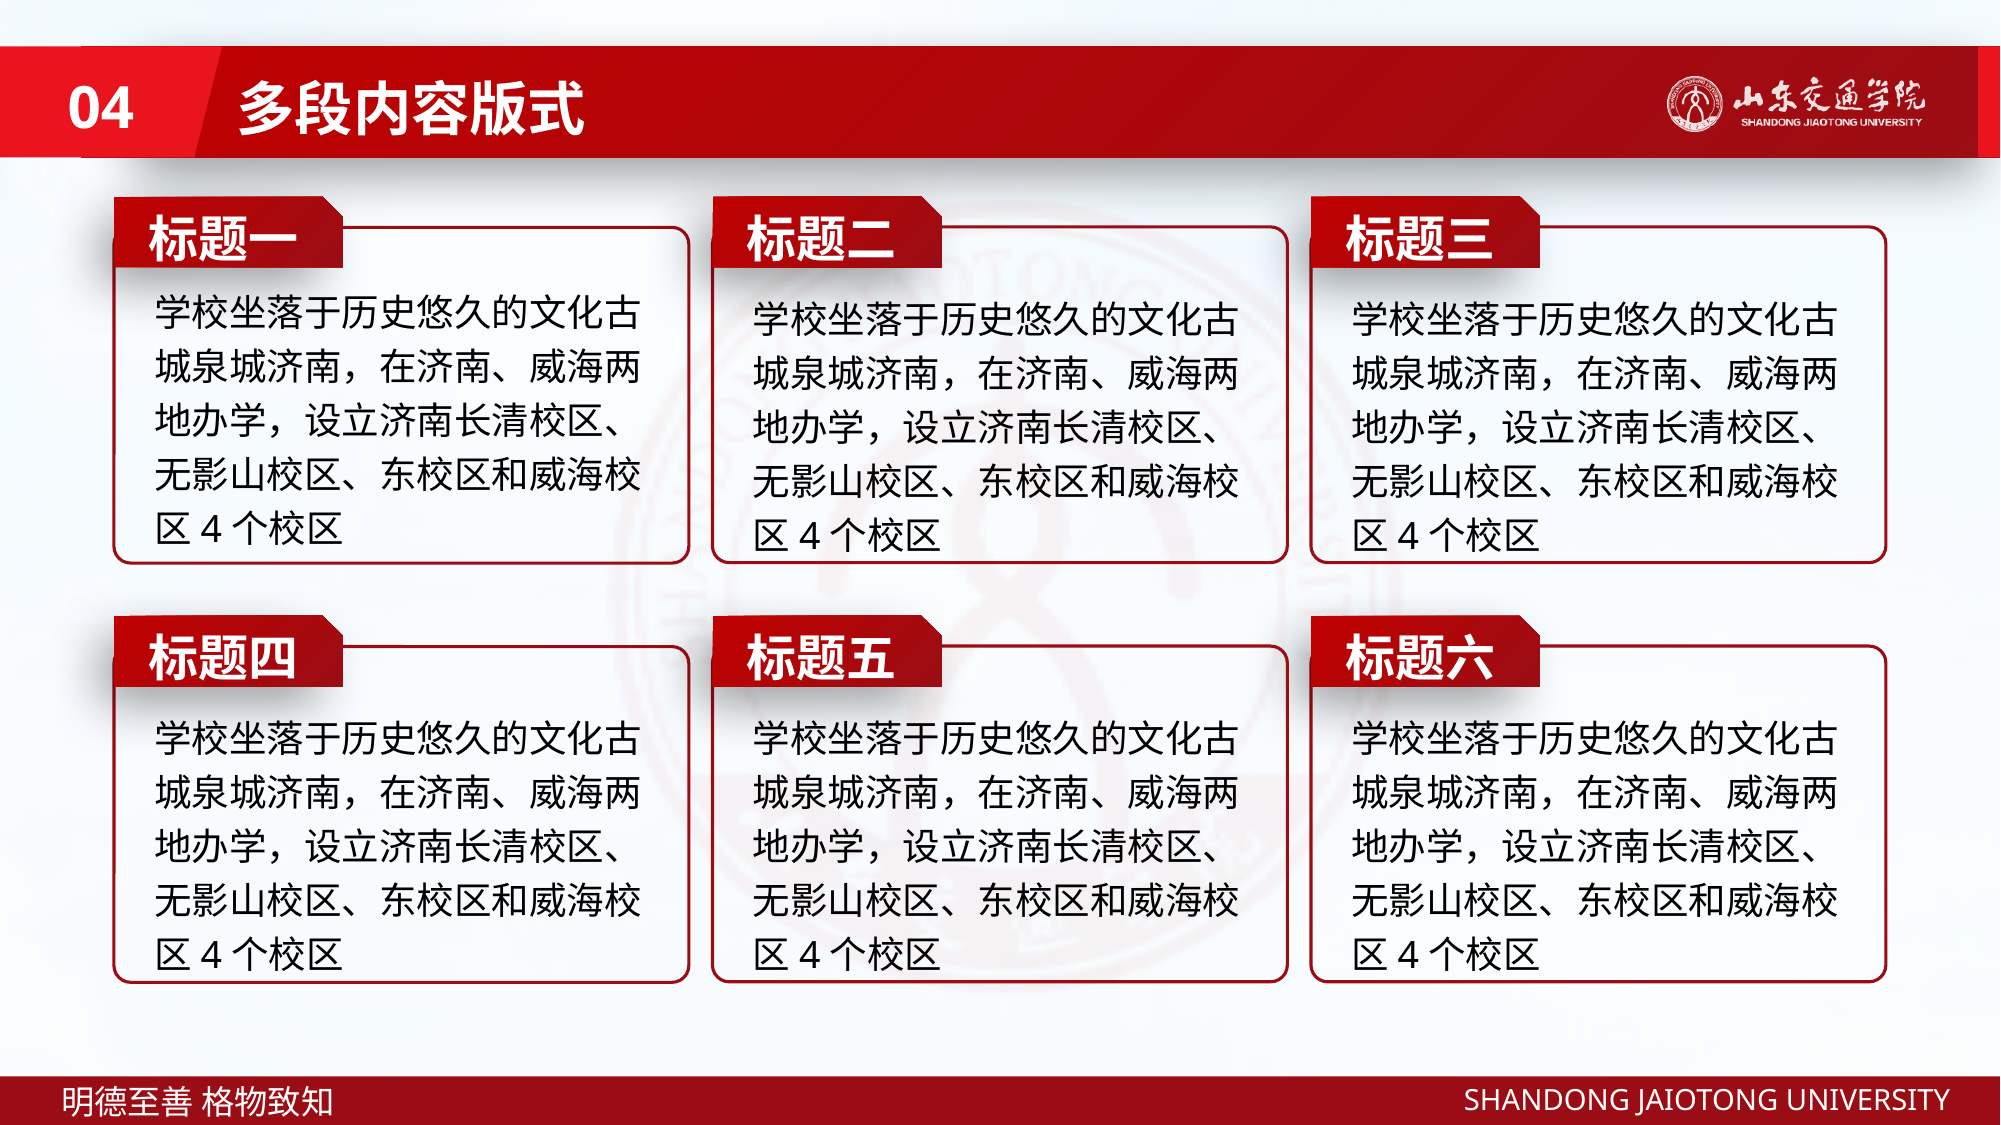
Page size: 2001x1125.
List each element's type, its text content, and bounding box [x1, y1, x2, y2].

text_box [113, 196, 689, 564]
list 多段内容版式 [221, 61, 1578, 163]
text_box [113, 615, 689, 983]
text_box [1310, 615, 1886, 982]
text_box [712, 615, 1288, 982]
picture [1653, 48, 1938, 158]
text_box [712, 196, 1288, 563]
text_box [1310, 196, 1886, 563]
list 04 [26, 70, 176, 133]
